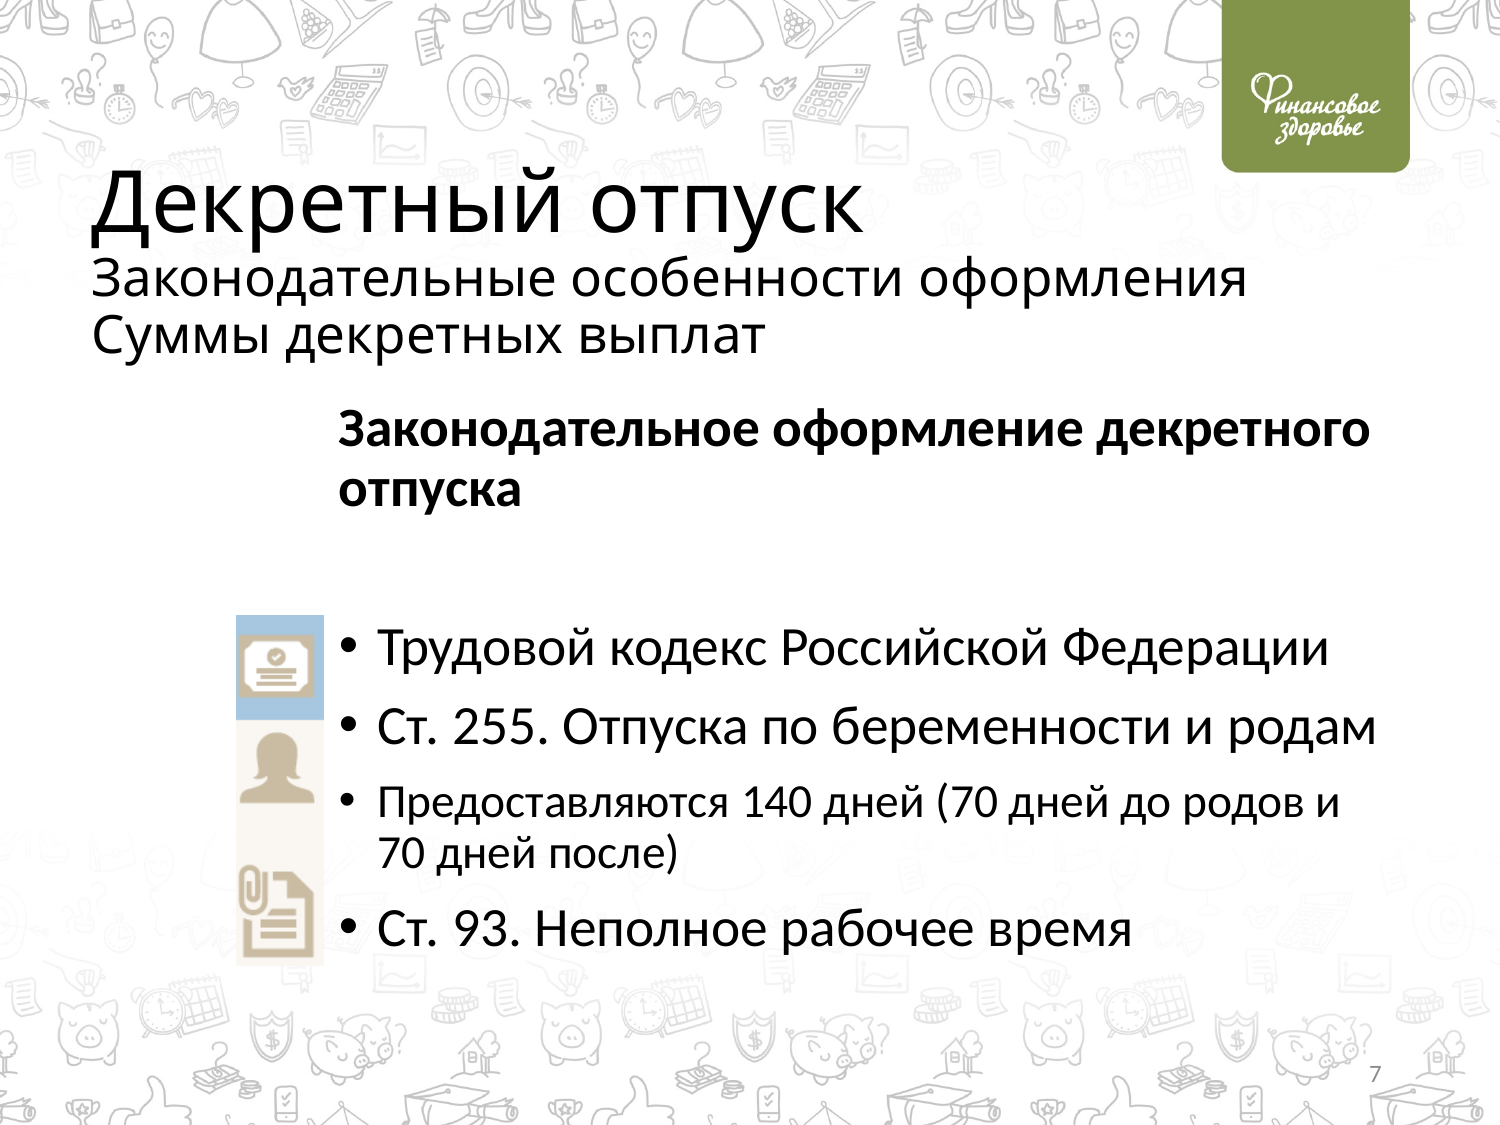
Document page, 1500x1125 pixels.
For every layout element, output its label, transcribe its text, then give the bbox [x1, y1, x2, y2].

title Декретный отпуск Законодательные особенности оформления Суммы декретных выплат [76, 148, 1318, 439]
picture [0, 0, 1500, 1125]
slide_number 7 [1059, 1042, 1397, 1103]
list Законодательное оформление декретного отпуска Трудовой кодекс Российской Федерации Ст. 255. Отпуска по беременности и родам Предоставляются 140 дней (70 дней до родов и 70 дней после) Ст. 93. Неполное рабочее время [324, 391, 1395, 1023]
